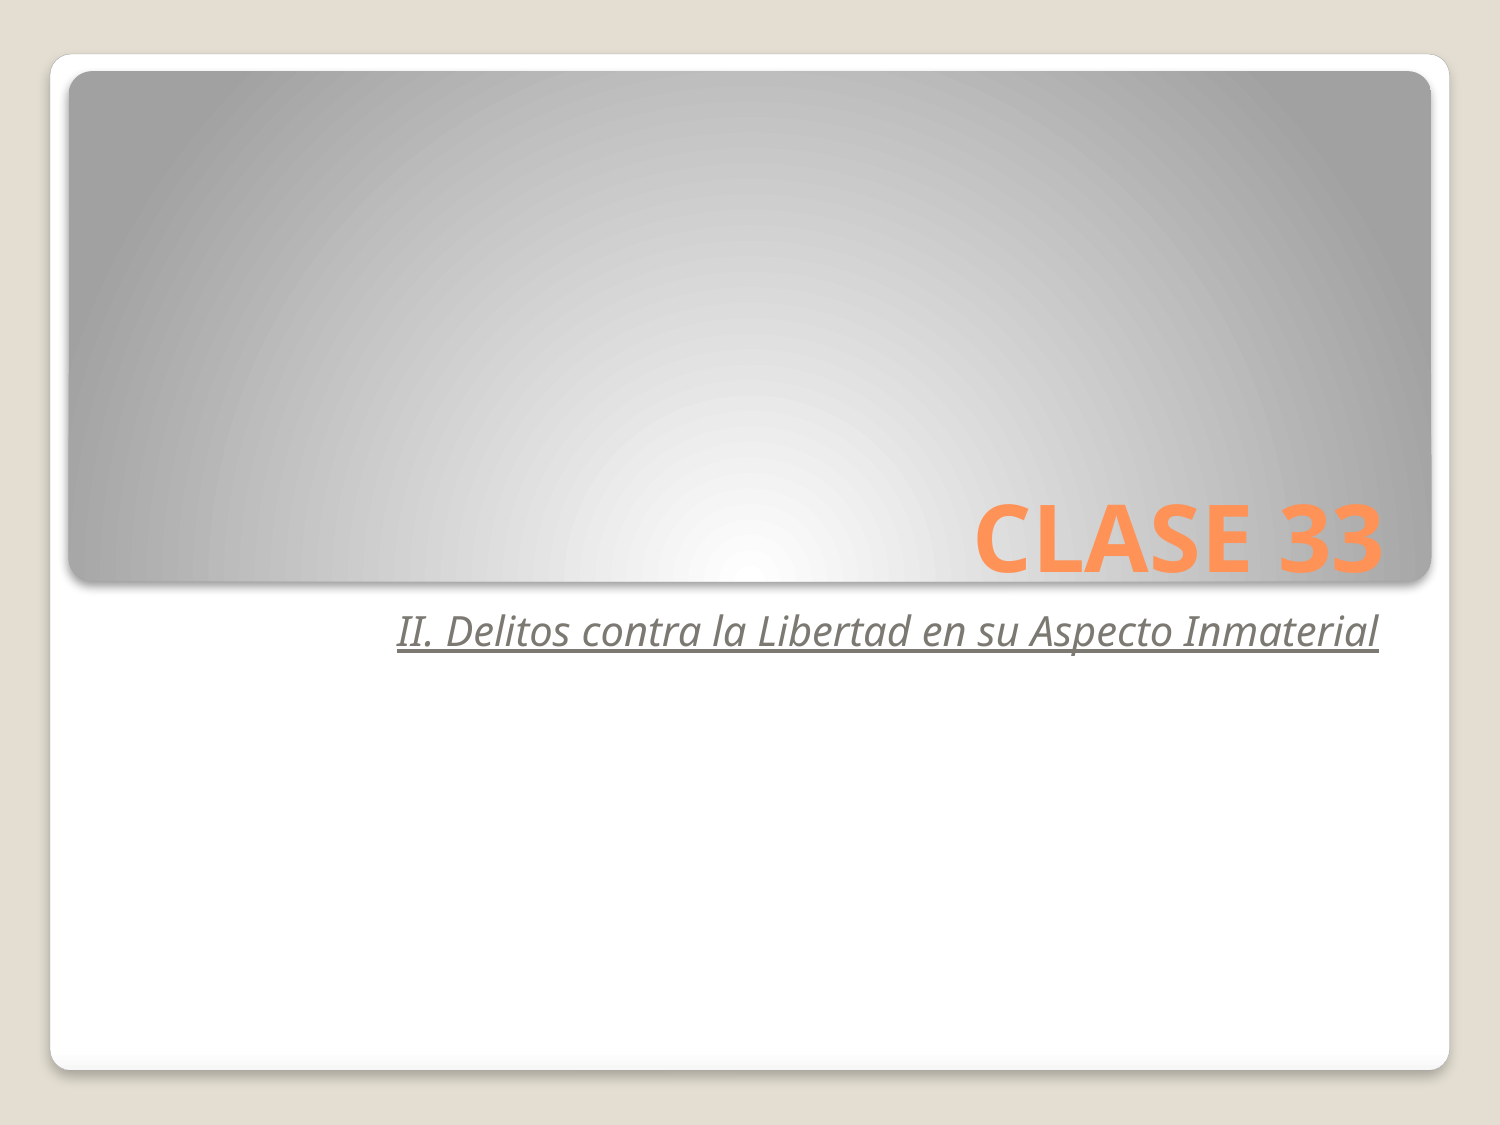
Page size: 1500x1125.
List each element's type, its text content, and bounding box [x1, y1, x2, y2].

subtitle II. Delitos contra la Libertad en su Aspecto Inmaterial [118, 604, 1394, 755]
title CLASE 33 [118, 298, 1394, 599]
